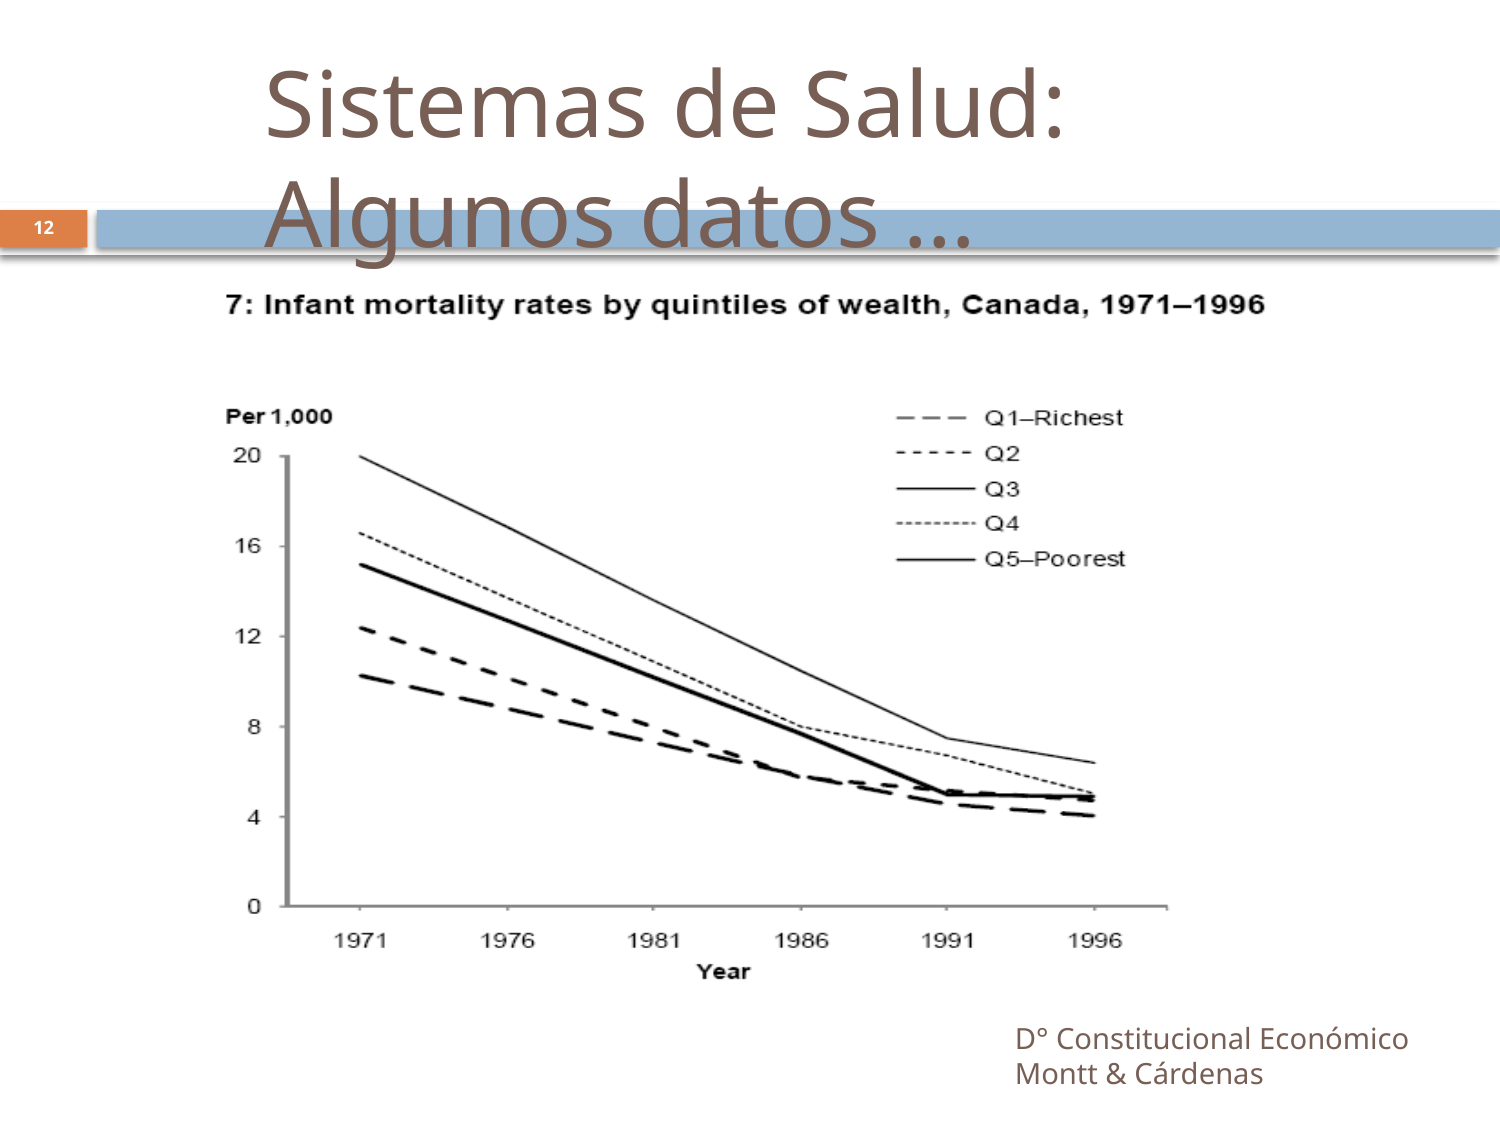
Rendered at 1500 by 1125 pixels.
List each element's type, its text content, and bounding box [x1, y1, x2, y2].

title Sistemas de Salud: Algunos datos … [249, 37, 1400, 275]
slide_number 12 [0, 208, 88, 249]
slide_number D° Constitucional Económico Montt & Cárdenas [999, 1025, 1438, 1085]
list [224, 286, 1279, 1001]
